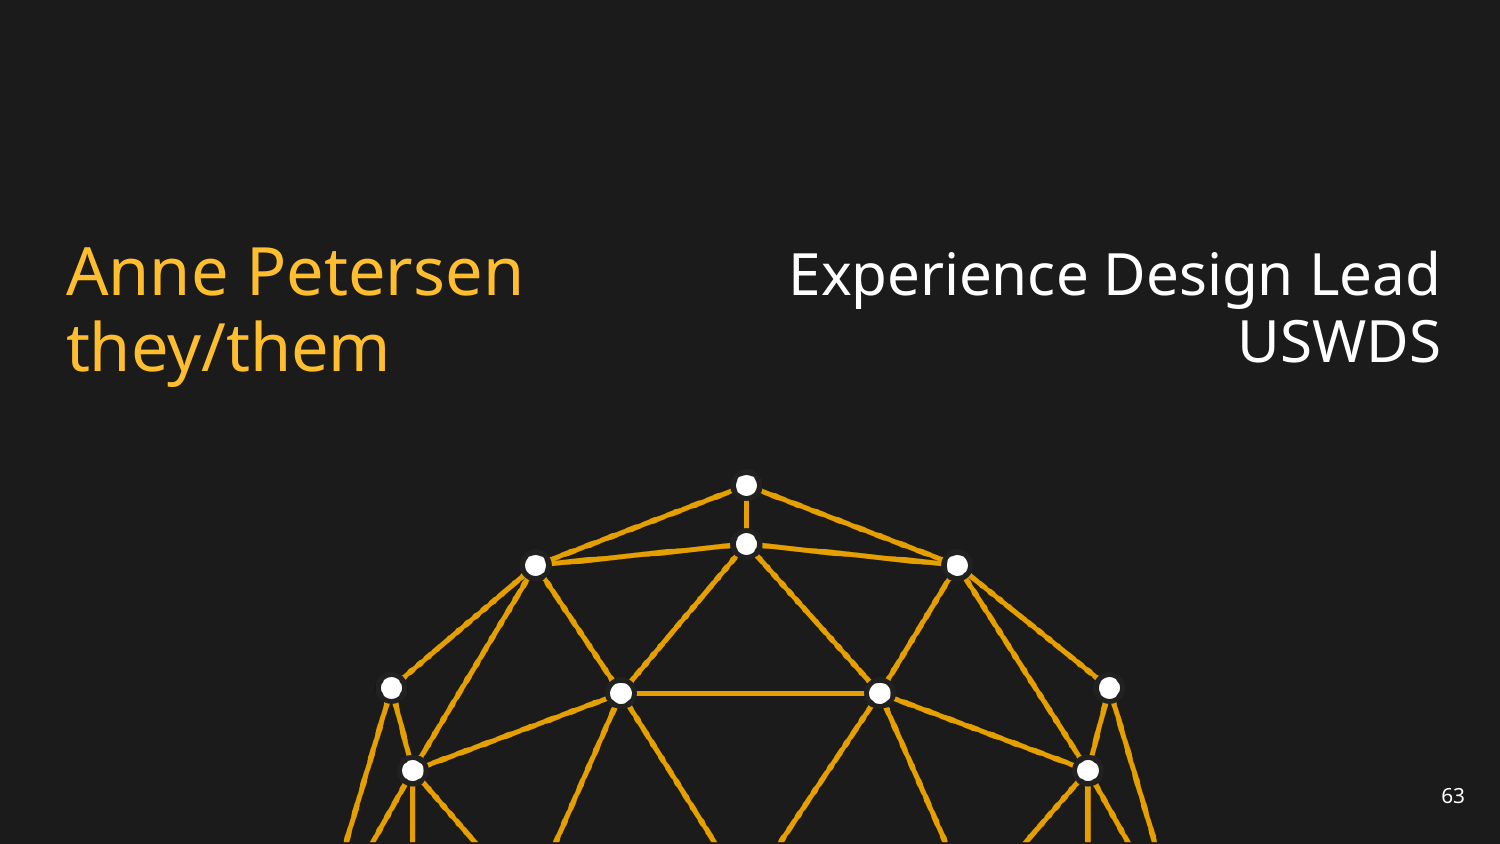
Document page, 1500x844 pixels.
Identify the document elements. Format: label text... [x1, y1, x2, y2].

subtitle Experience Design Lead USWDS [750, 227, 1457, 403]
picture [327, 469, 1173, 844]
slide_number 63 [1389, 764, 1480, 830]
title Anne Petersen they/them [51, 223, 811, 399]
